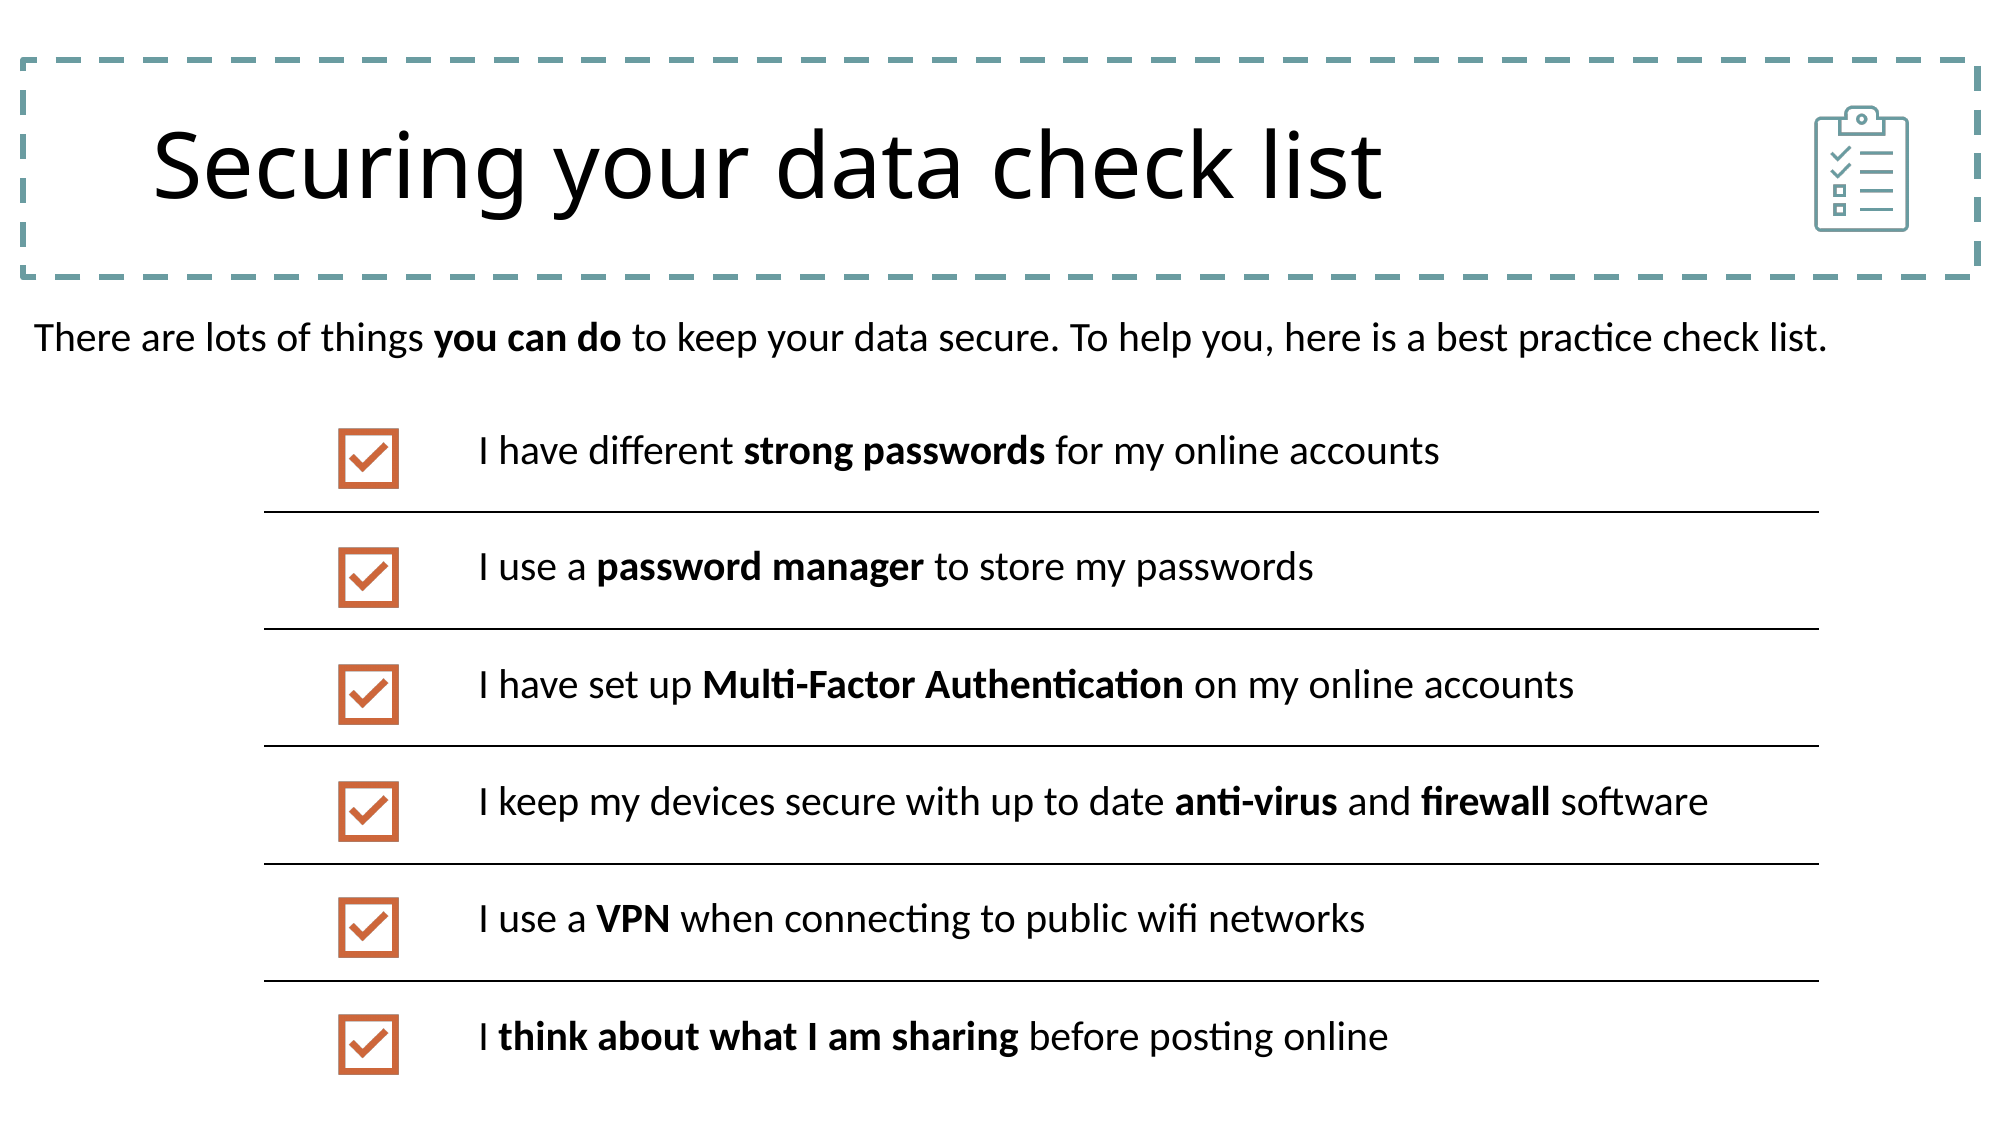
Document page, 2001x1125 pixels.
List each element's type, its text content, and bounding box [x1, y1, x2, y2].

table_header [264, 397, 463, 511]
picture [315, 524, 422, 631]
picture [315, 405, 422, 512]
table_cell I use a VPN when connecting to public wifi networks [463, 865, 1819, 980]
picture [315, 758, 422, 865]
picture [315, 874, 422, 981]
table_cell [264, 982, 463, 1098]
picture [1786, 93, 1937, 244]
title Securing your data check list [137, 59, 1863, 278]
picture [315, 641, 422, 748]
table_cell I keep my devices secure with up to date anti-virus and firewall software [463, 747, 1819, 863]
picture [315, 991, 422, 1098]
table_cell [264, 513, 463, 628]
table_cell [264, 747, 463, 863]
table_cell I have set up Multi-Factor Authentication on my online accounts [463, 630, 1819, 745]
table_cell I think about what I am sharing before posting online [463, 982, 1819, 1098]
table_cell [264, 865, 463, 980]
text_box There are lots of things you can do to keep your data secure. To help you, here is a best practice check list. [19, 302, 1937, 367]
table_cell [264, 630, 463, 745]
table_cell I use a password manager to store my passwords [463, 513, 1819, 628]
table_header I have different strong passwords for my online accounts [463, 397, 1819, 511]
